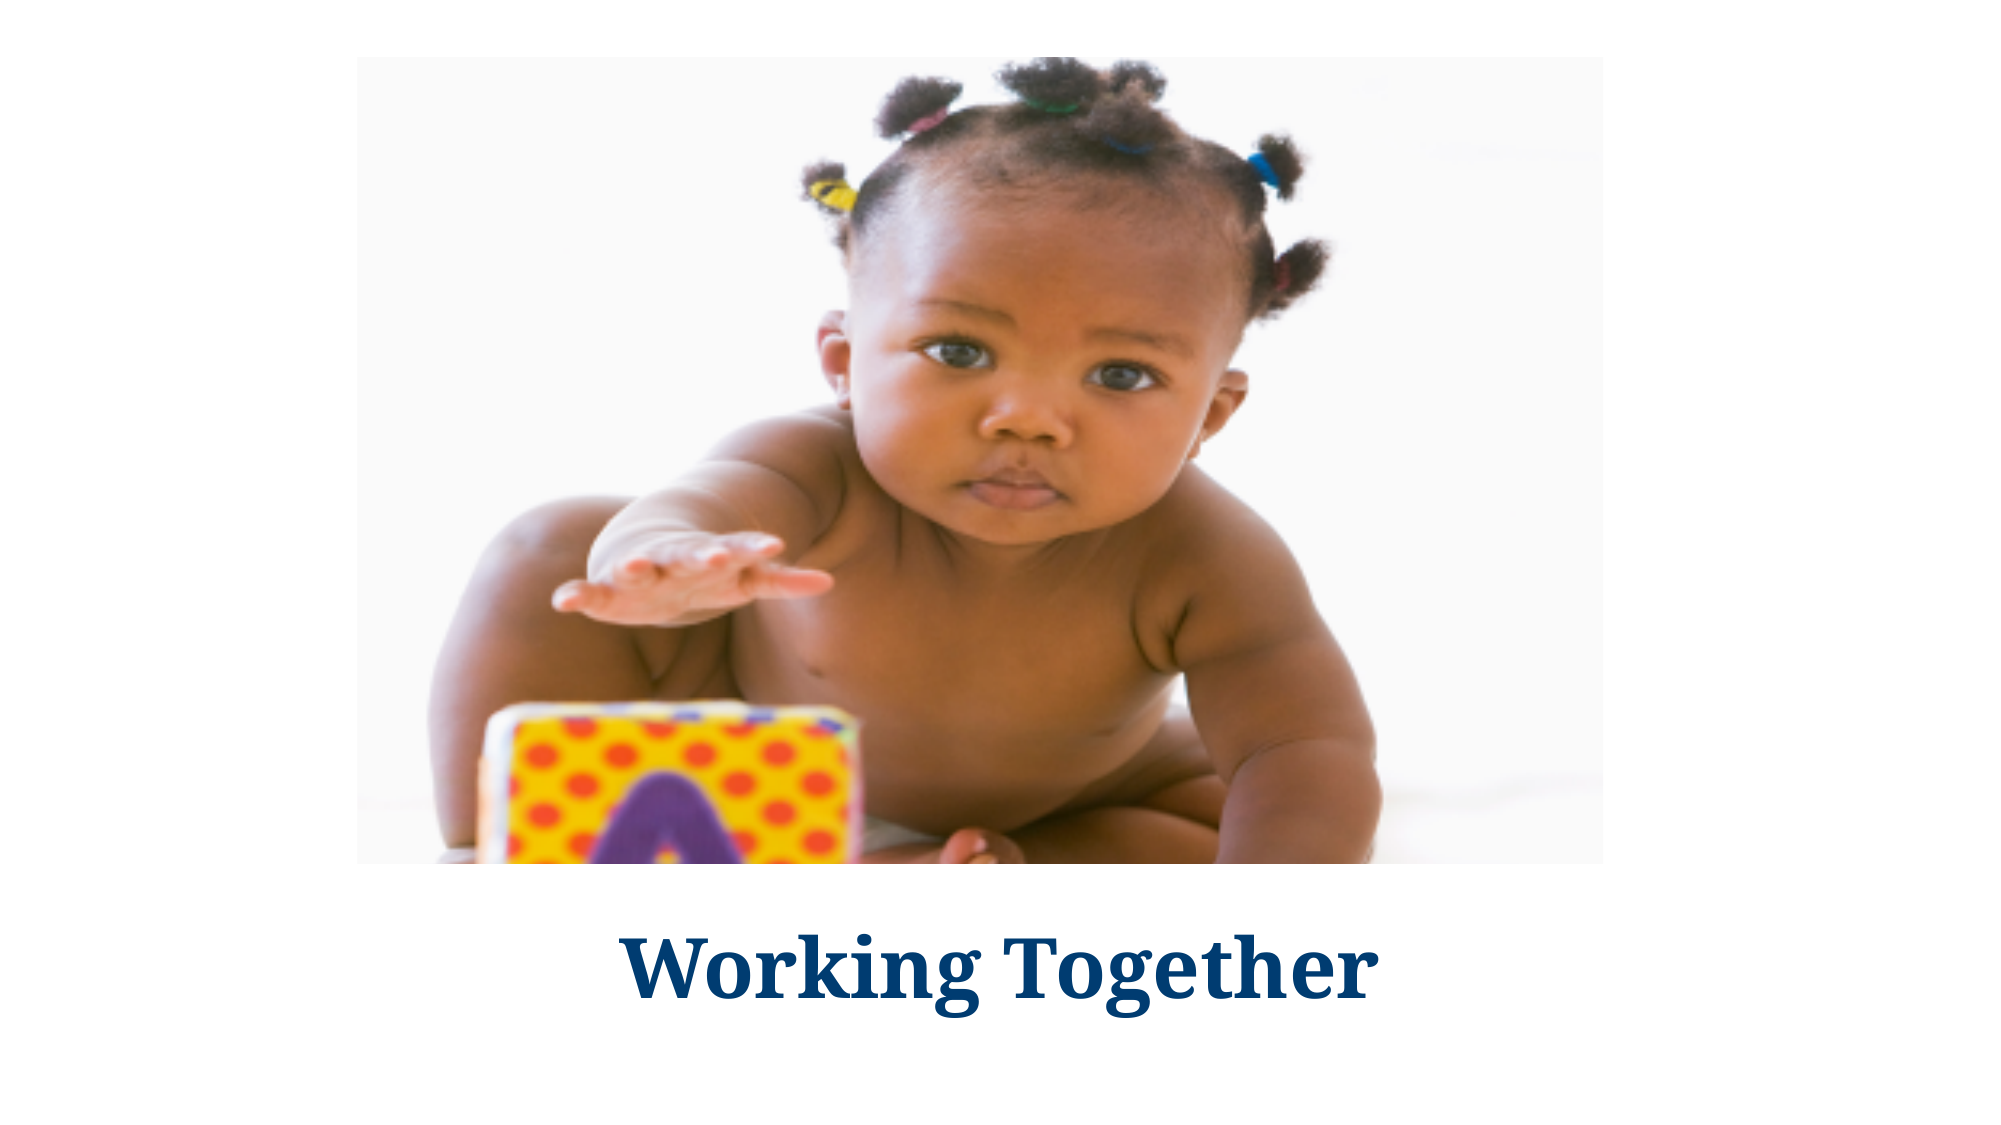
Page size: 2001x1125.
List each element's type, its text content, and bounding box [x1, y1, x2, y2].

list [357, 57, 1604, 864]
text_box Working Together [137, 919, 1863, 1125]
